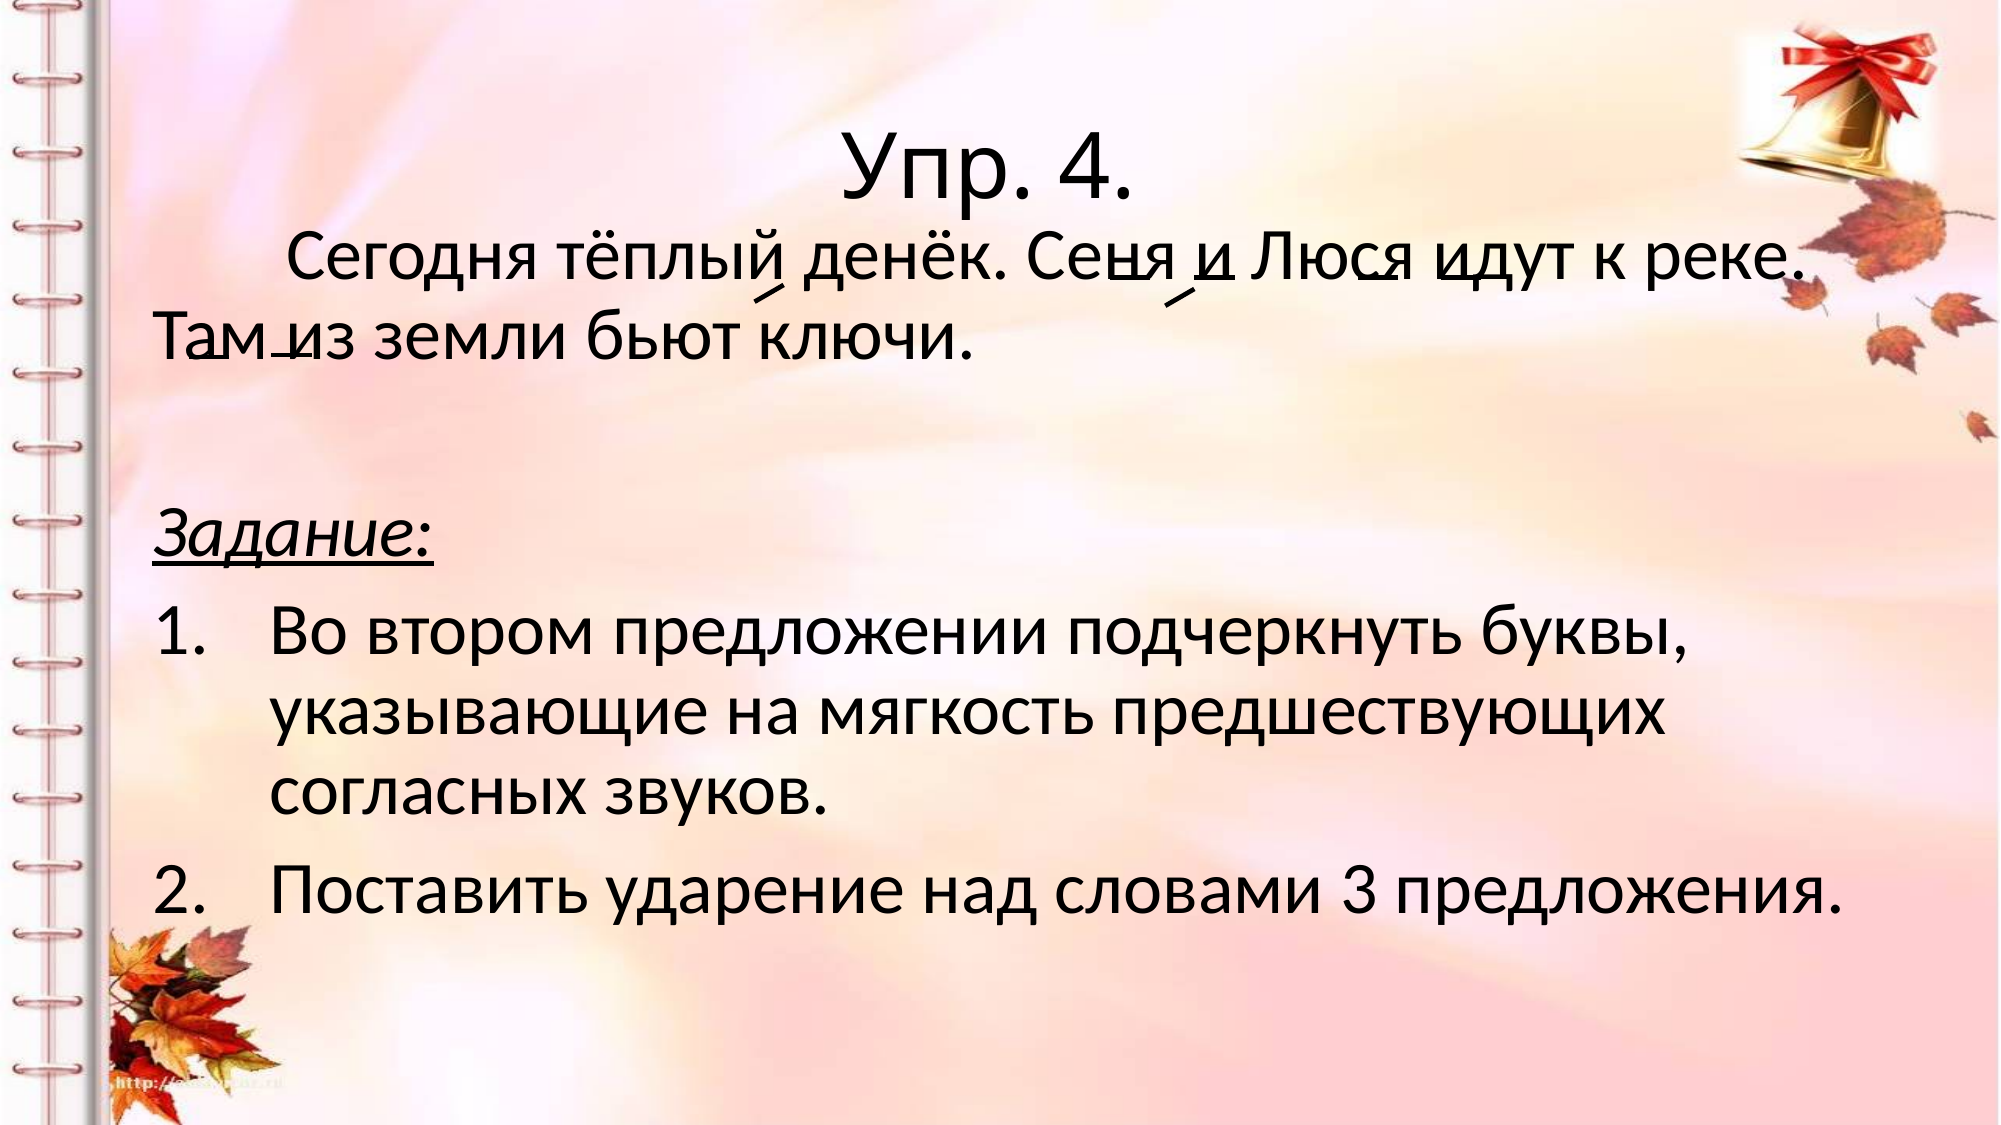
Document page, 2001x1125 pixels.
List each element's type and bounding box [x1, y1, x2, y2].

text_box [1165, 288, 1195, 306]
text_box [754, 284, 784, 302]
picture [0, 0, 2000, 1125]
